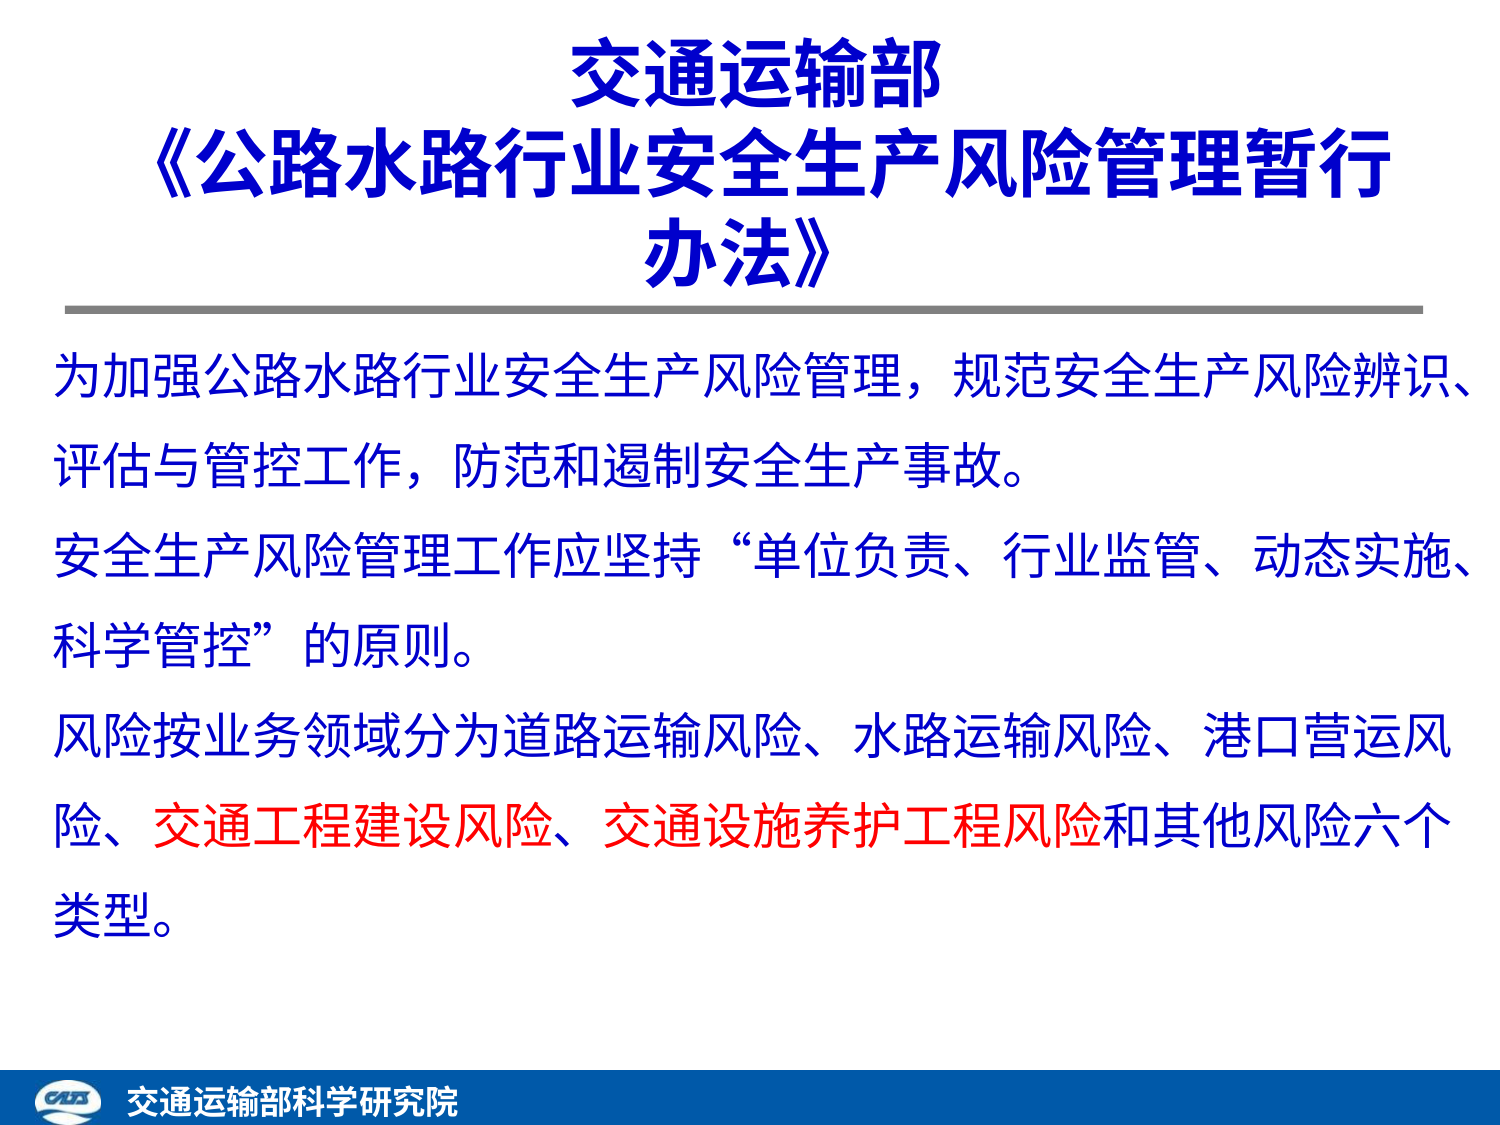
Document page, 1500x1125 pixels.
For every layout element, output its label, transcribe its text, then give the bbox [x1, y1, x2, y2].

picture [0, 1070, 1500, 1125]
text_box 为加强公路水路行业安全生产风险管理，规范安全生产风险辨识、评估与管控工作，防范和遏制安全生产事故。 安全生产风险管理工作应坚持“单位负责、行业监管、动态实施、科学管控”的原则。 风险按业务领域分为道路运输风险、水路运输风险、港口营运风险、交通工程建设风险、交通设施养护工程风险和其他风险六个类型。 [38, 306, 1500, 952]
text_box 交通运输部 《公路水路行业安全生产风险管理暂行办法》 [76, 19, 1436, 304]
